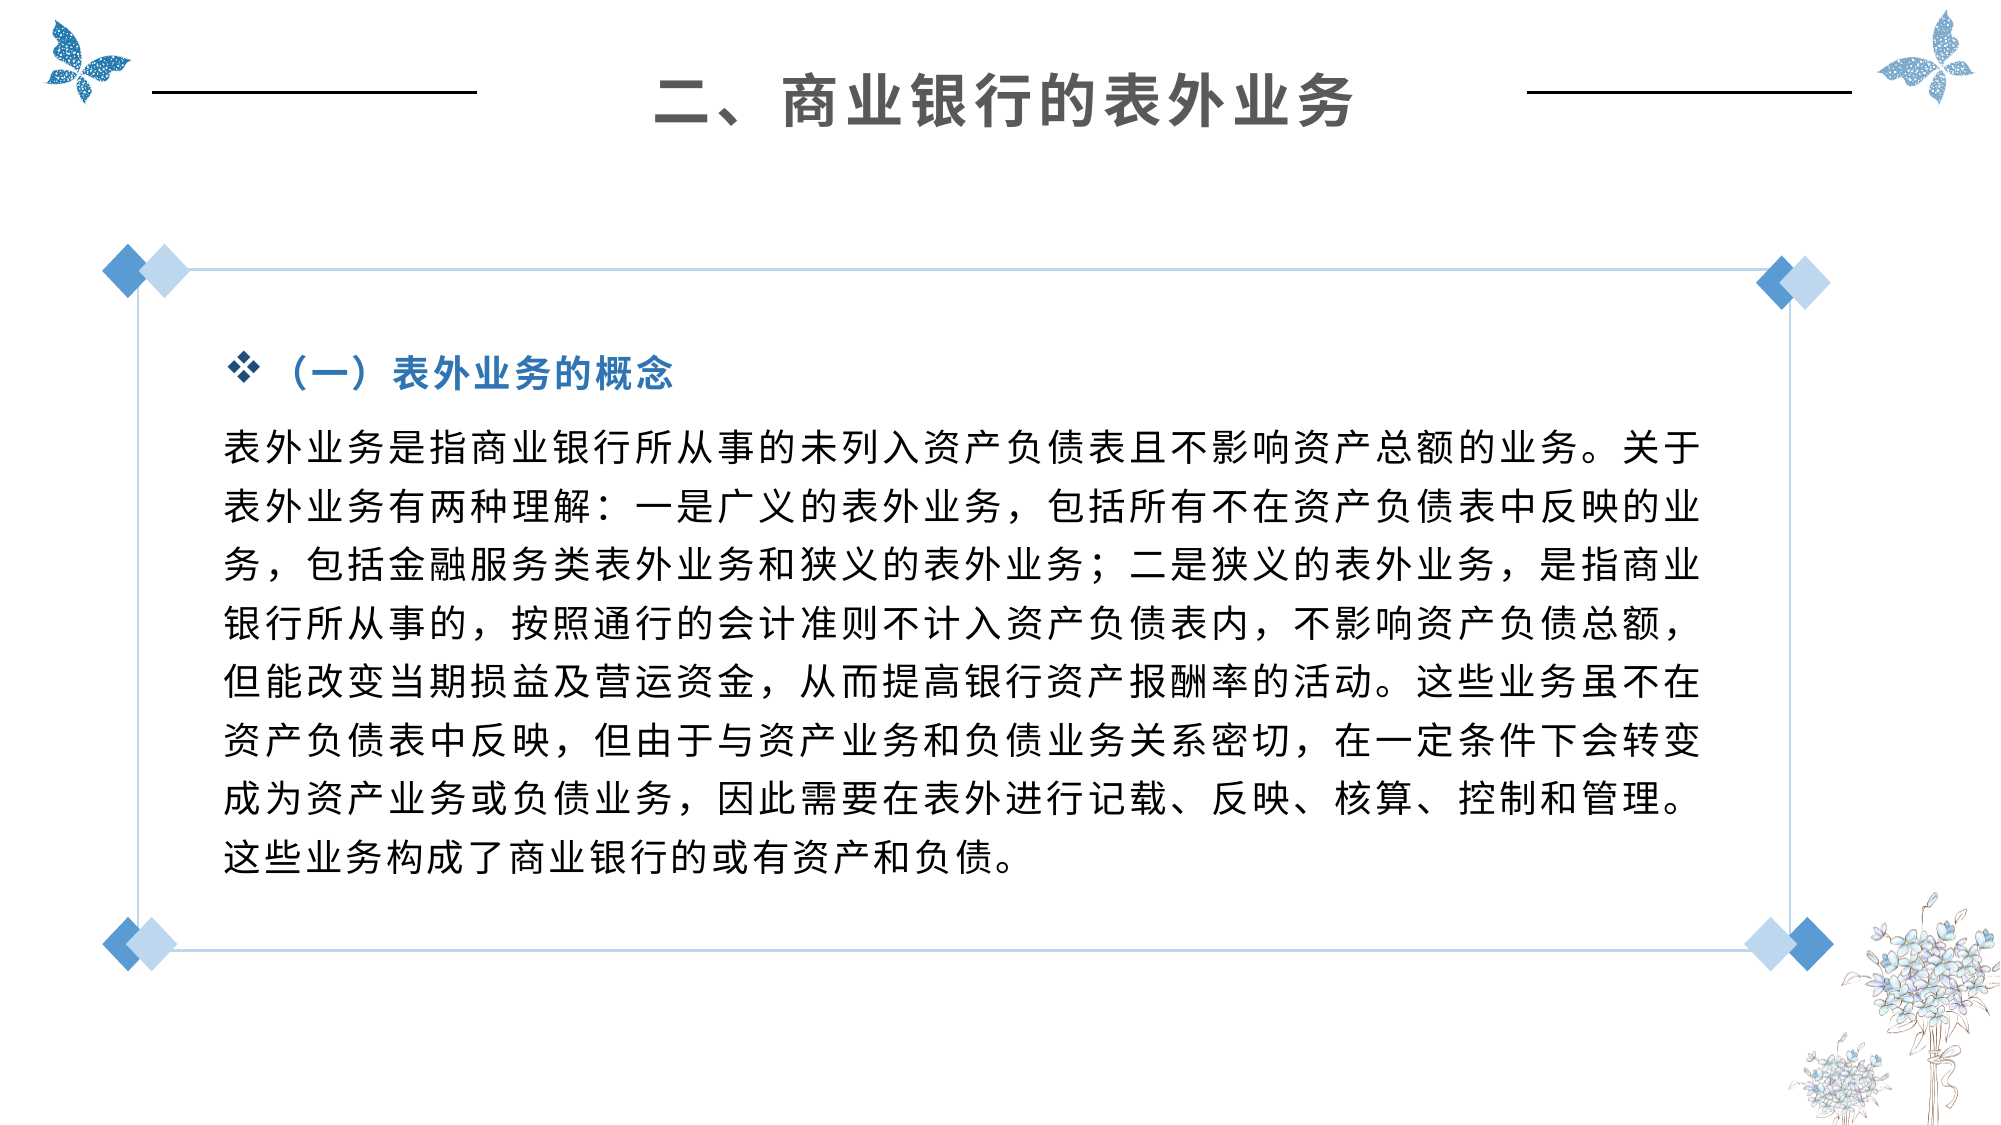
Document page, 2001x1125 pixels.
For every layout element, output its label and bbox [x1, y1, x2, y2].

text_box [102, 243, 1834, 972]
text_box [151, 55, 1852, 142]
picture [1788, 892, 2000, 1125]
